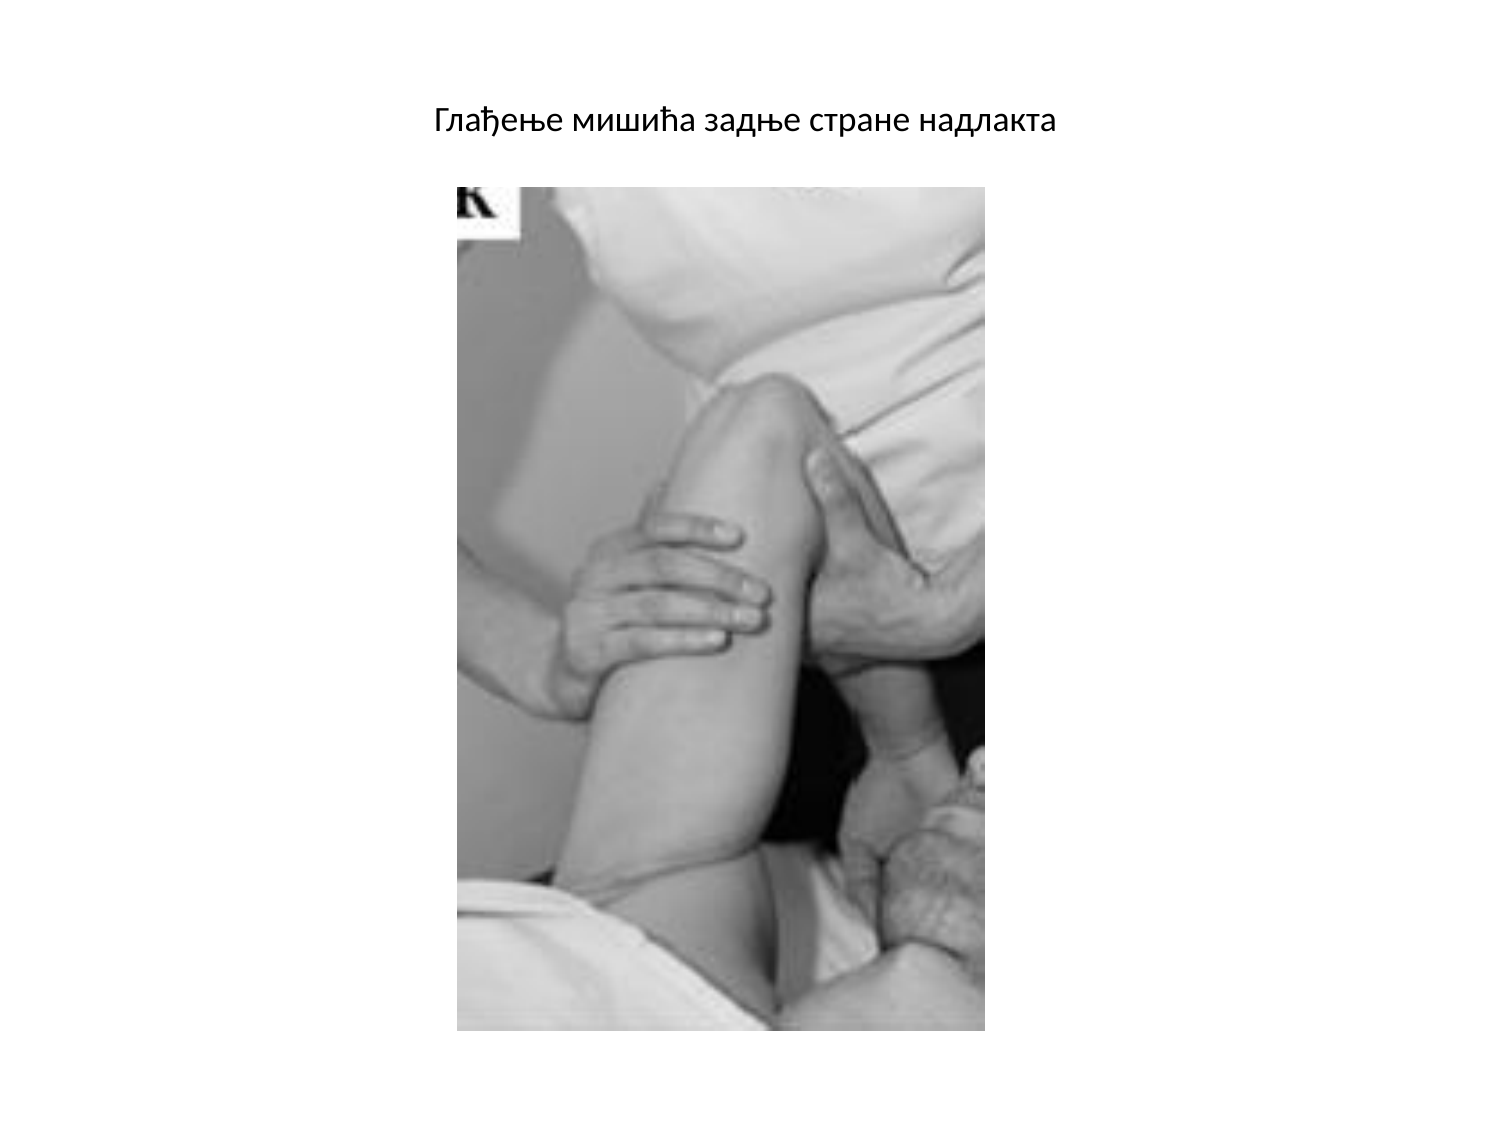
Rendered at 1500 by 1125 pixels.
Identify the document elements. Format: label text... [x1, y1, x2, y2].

title Глађење мишића задње стране надлакта [75, 45, 1425, 233]
picture [456, 187, 985, 1032]
